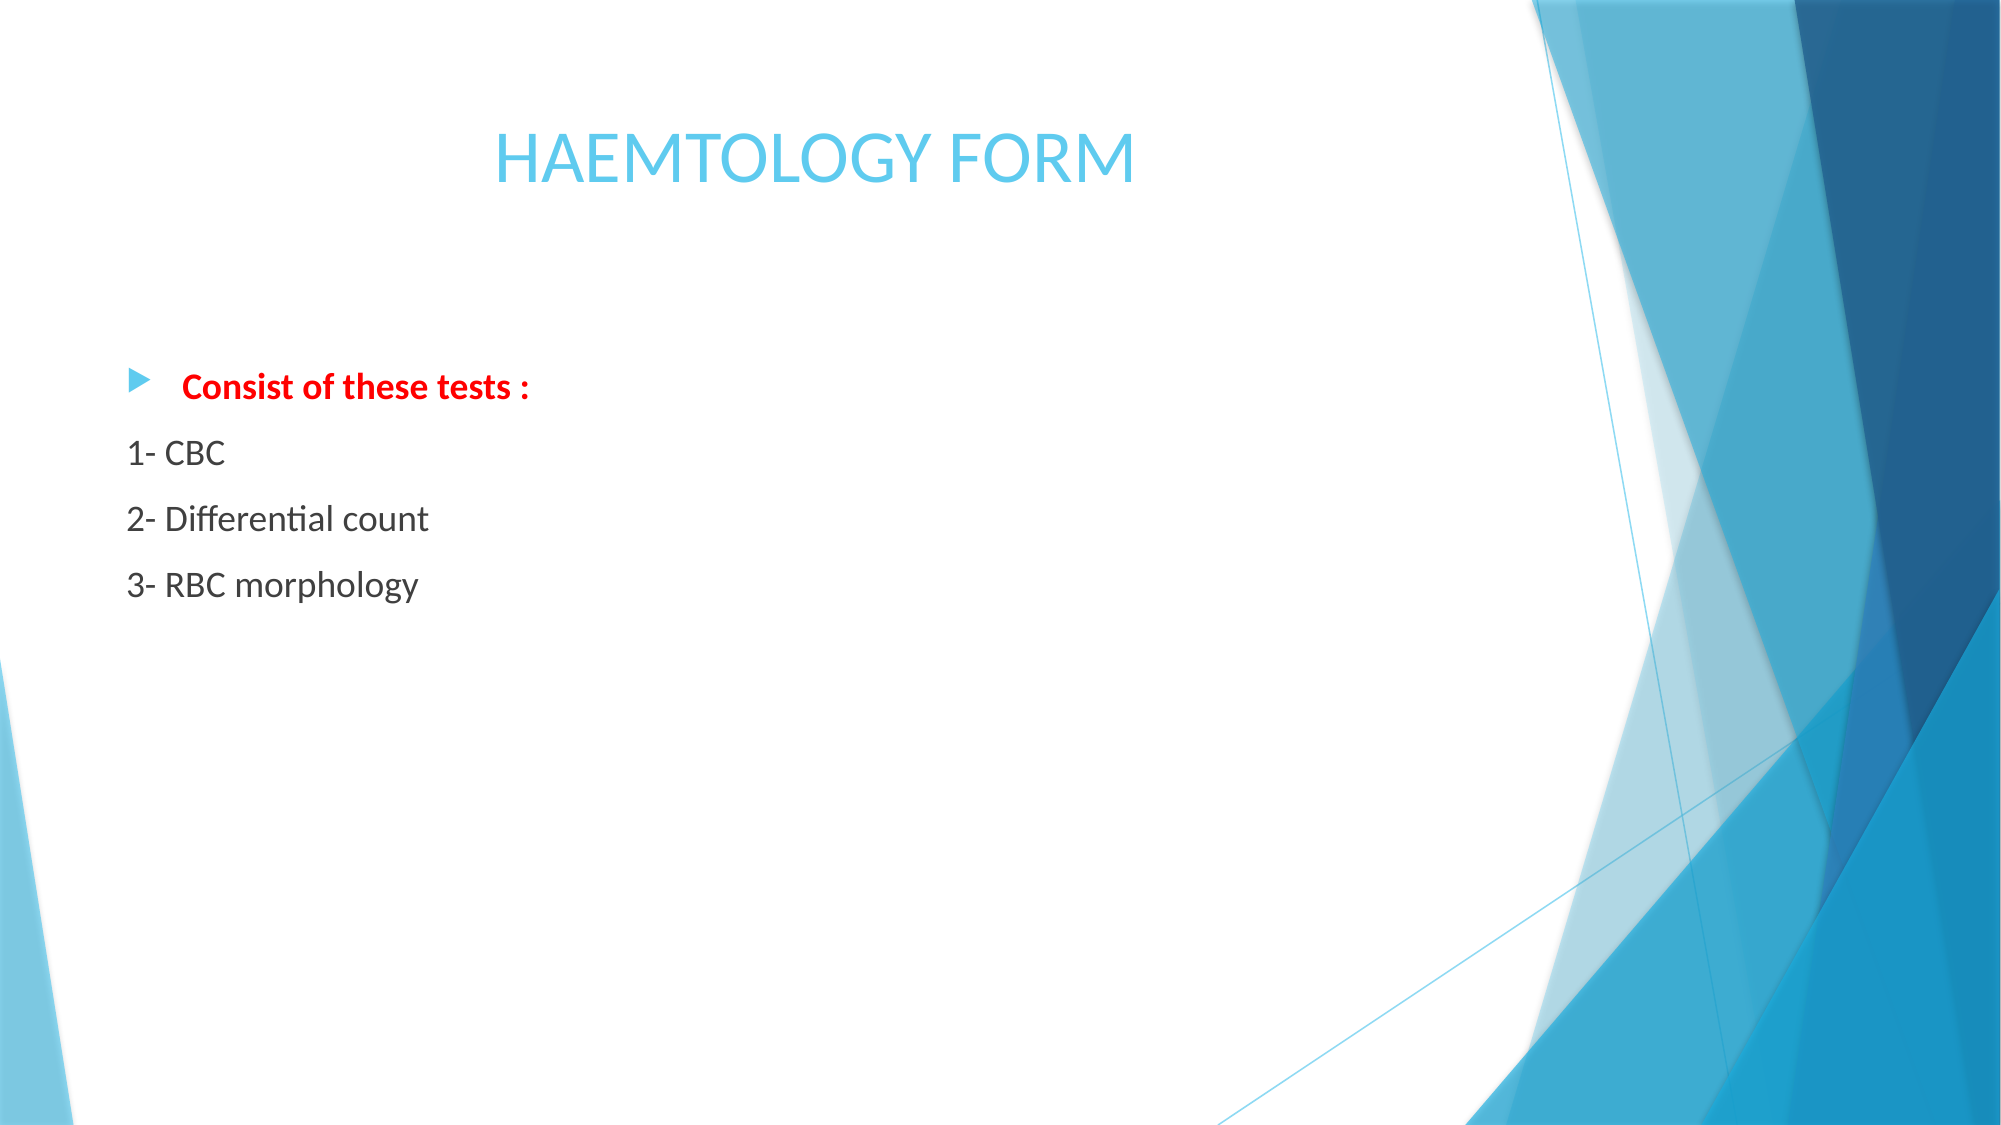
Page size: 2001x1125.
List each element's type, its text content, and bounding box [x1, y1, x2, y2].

title HAEMTOLOGY FORM [111, 99, 1522, 317]
list Consist of these tests : 1- CBC 2- Differential count 3- RBC morphology [111, 354, 1522, 992]
